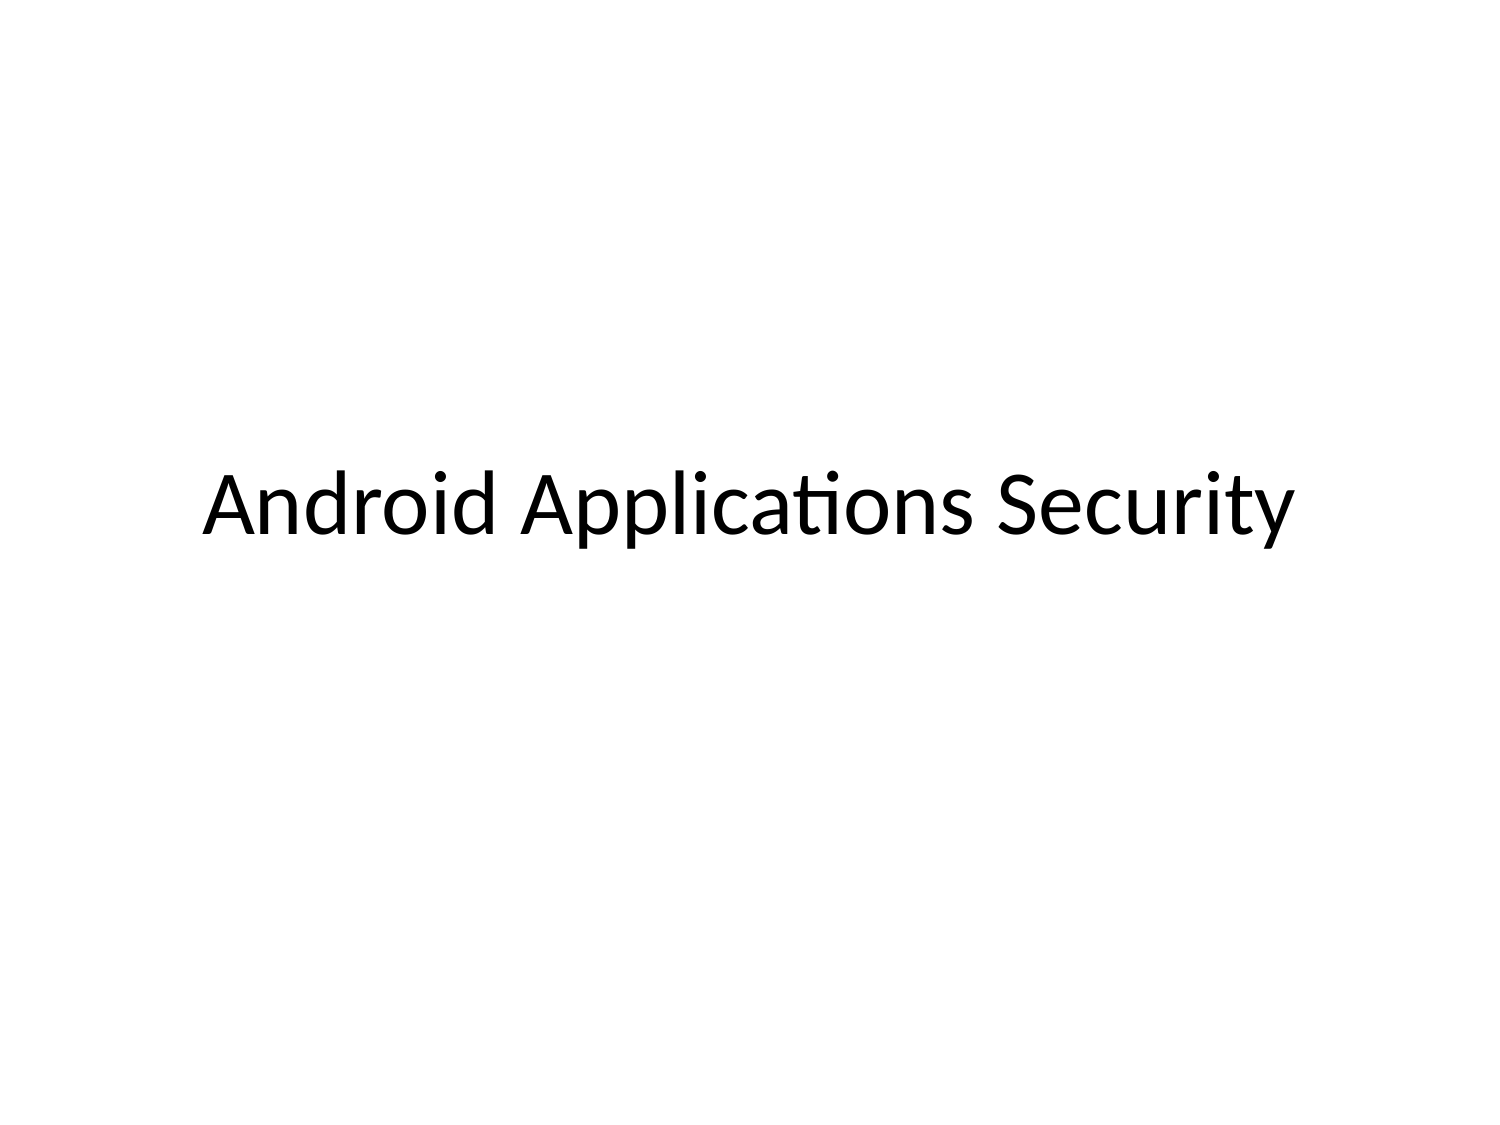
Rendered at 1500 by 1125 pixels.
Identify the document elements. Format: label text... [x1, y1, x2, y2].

title Android Applications Security [75, 45, 1425, 950]
